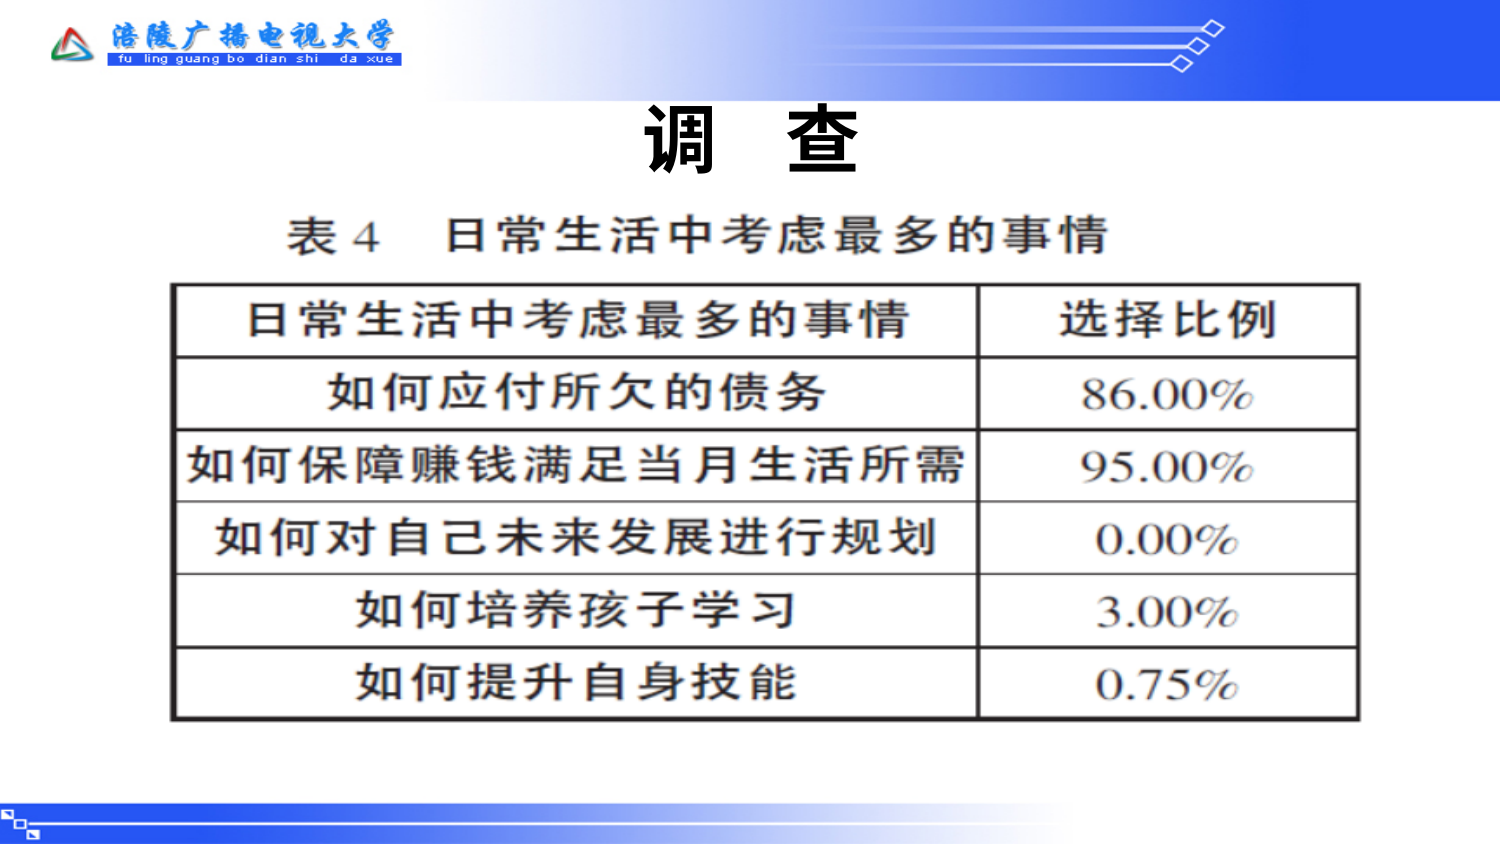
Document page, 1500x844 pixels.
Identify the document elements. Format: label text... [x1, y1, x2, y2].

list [135, 208, 1412, 738]
picture [0, 0, 1500, 844]
title 调 查 [76, 67, 1427, 209]
